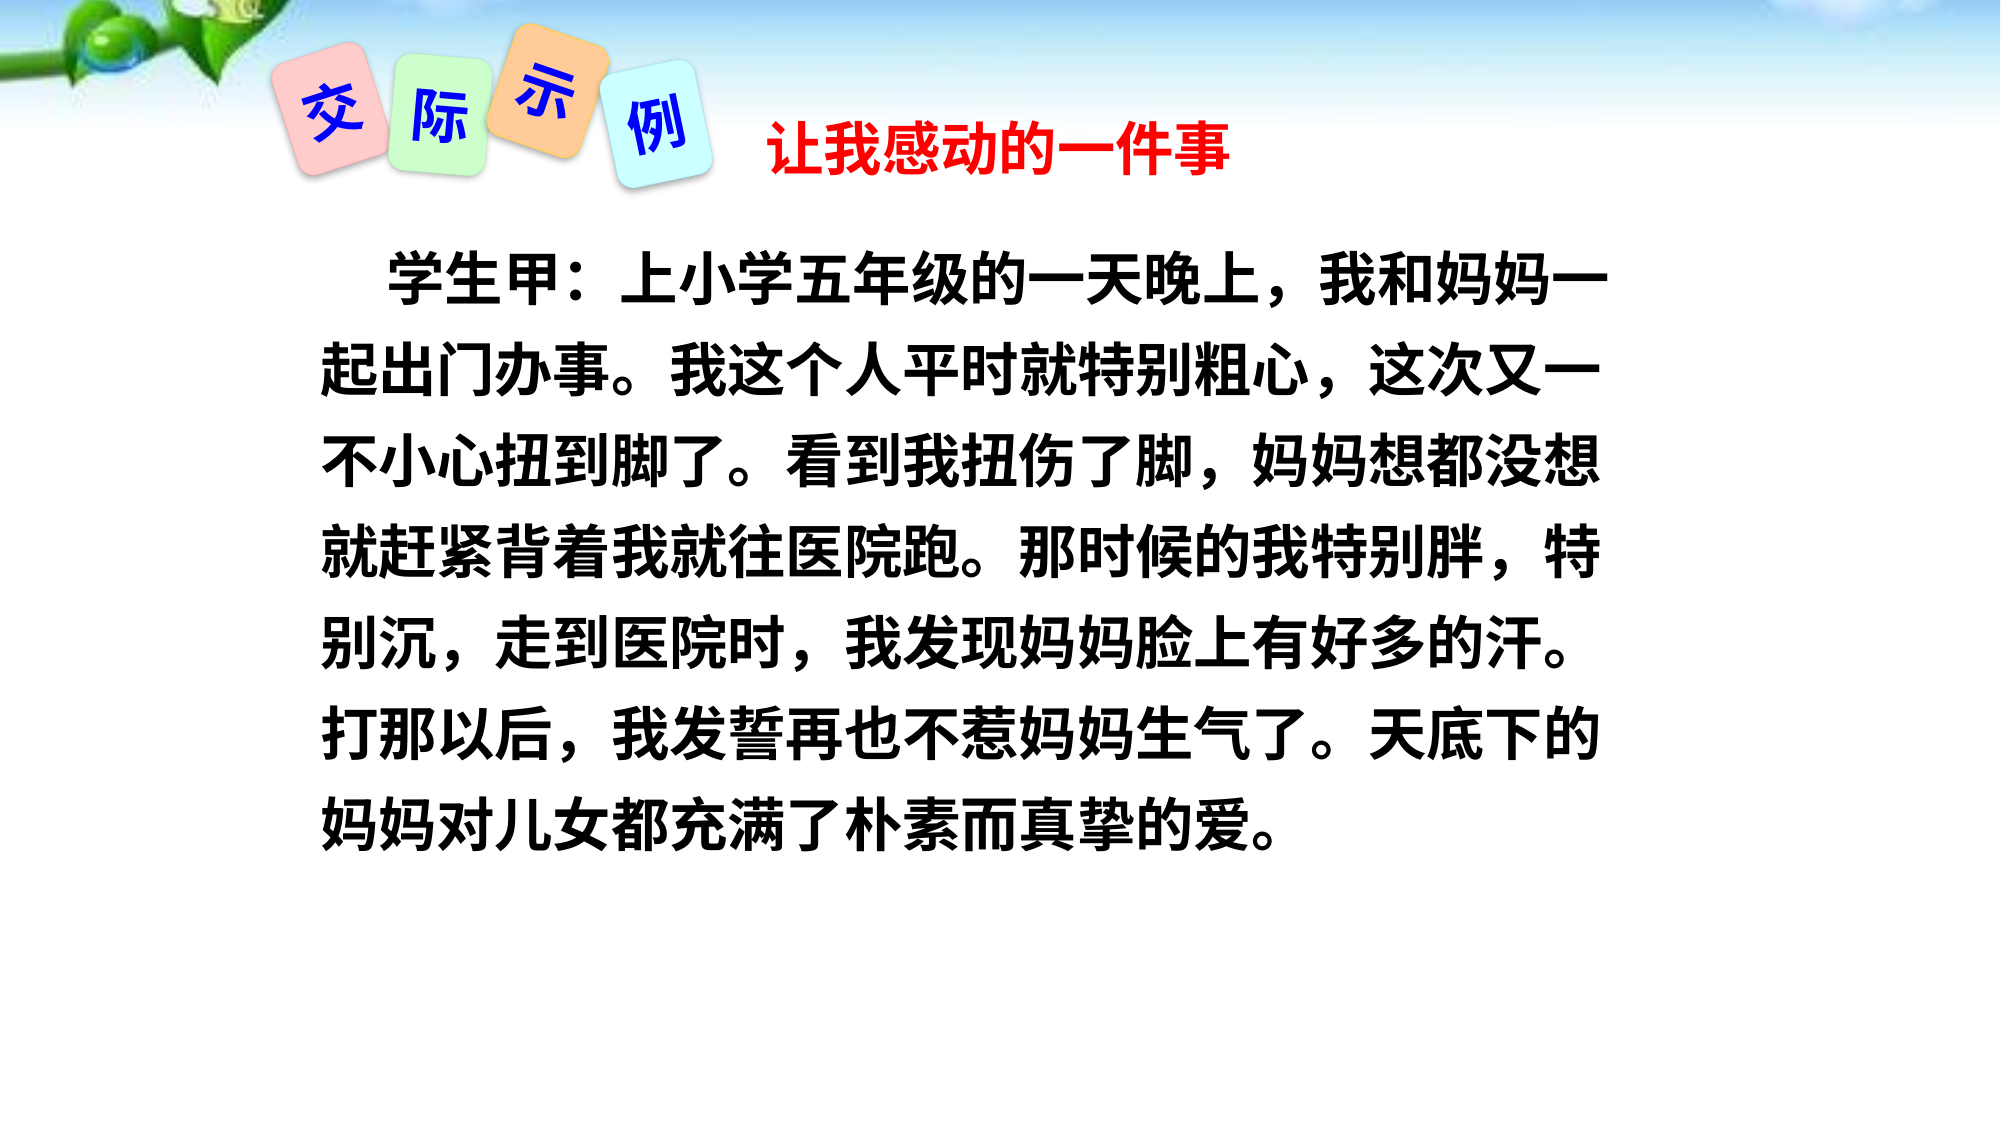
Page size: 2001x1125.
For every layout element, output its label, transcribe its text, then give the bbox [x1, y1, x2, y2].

text_box 让我感动的一件事 [701, 83, 1385, 190]
picture [0, 0, 2001, 1125]
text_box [282, 31, 705, 183]
text_box 学生甲：上小学五年级的一天晚上，我和妈妈一起出门办事。我这个人平时就特别粗心，这次又一不小心扭到脚了。看到我扭伤了脚，妈妈想都没想就赶紧背着我就往医院跑。那时候的我特别胖，特别沉，走到医院时，我发现妈妈脸上有好多的汗。打那以后，我发誓再也不惹妈妈生气了。天底下的妈妈对儿女都充满了朴素而真挚的爱。 [305, 213, 1637, 866]
